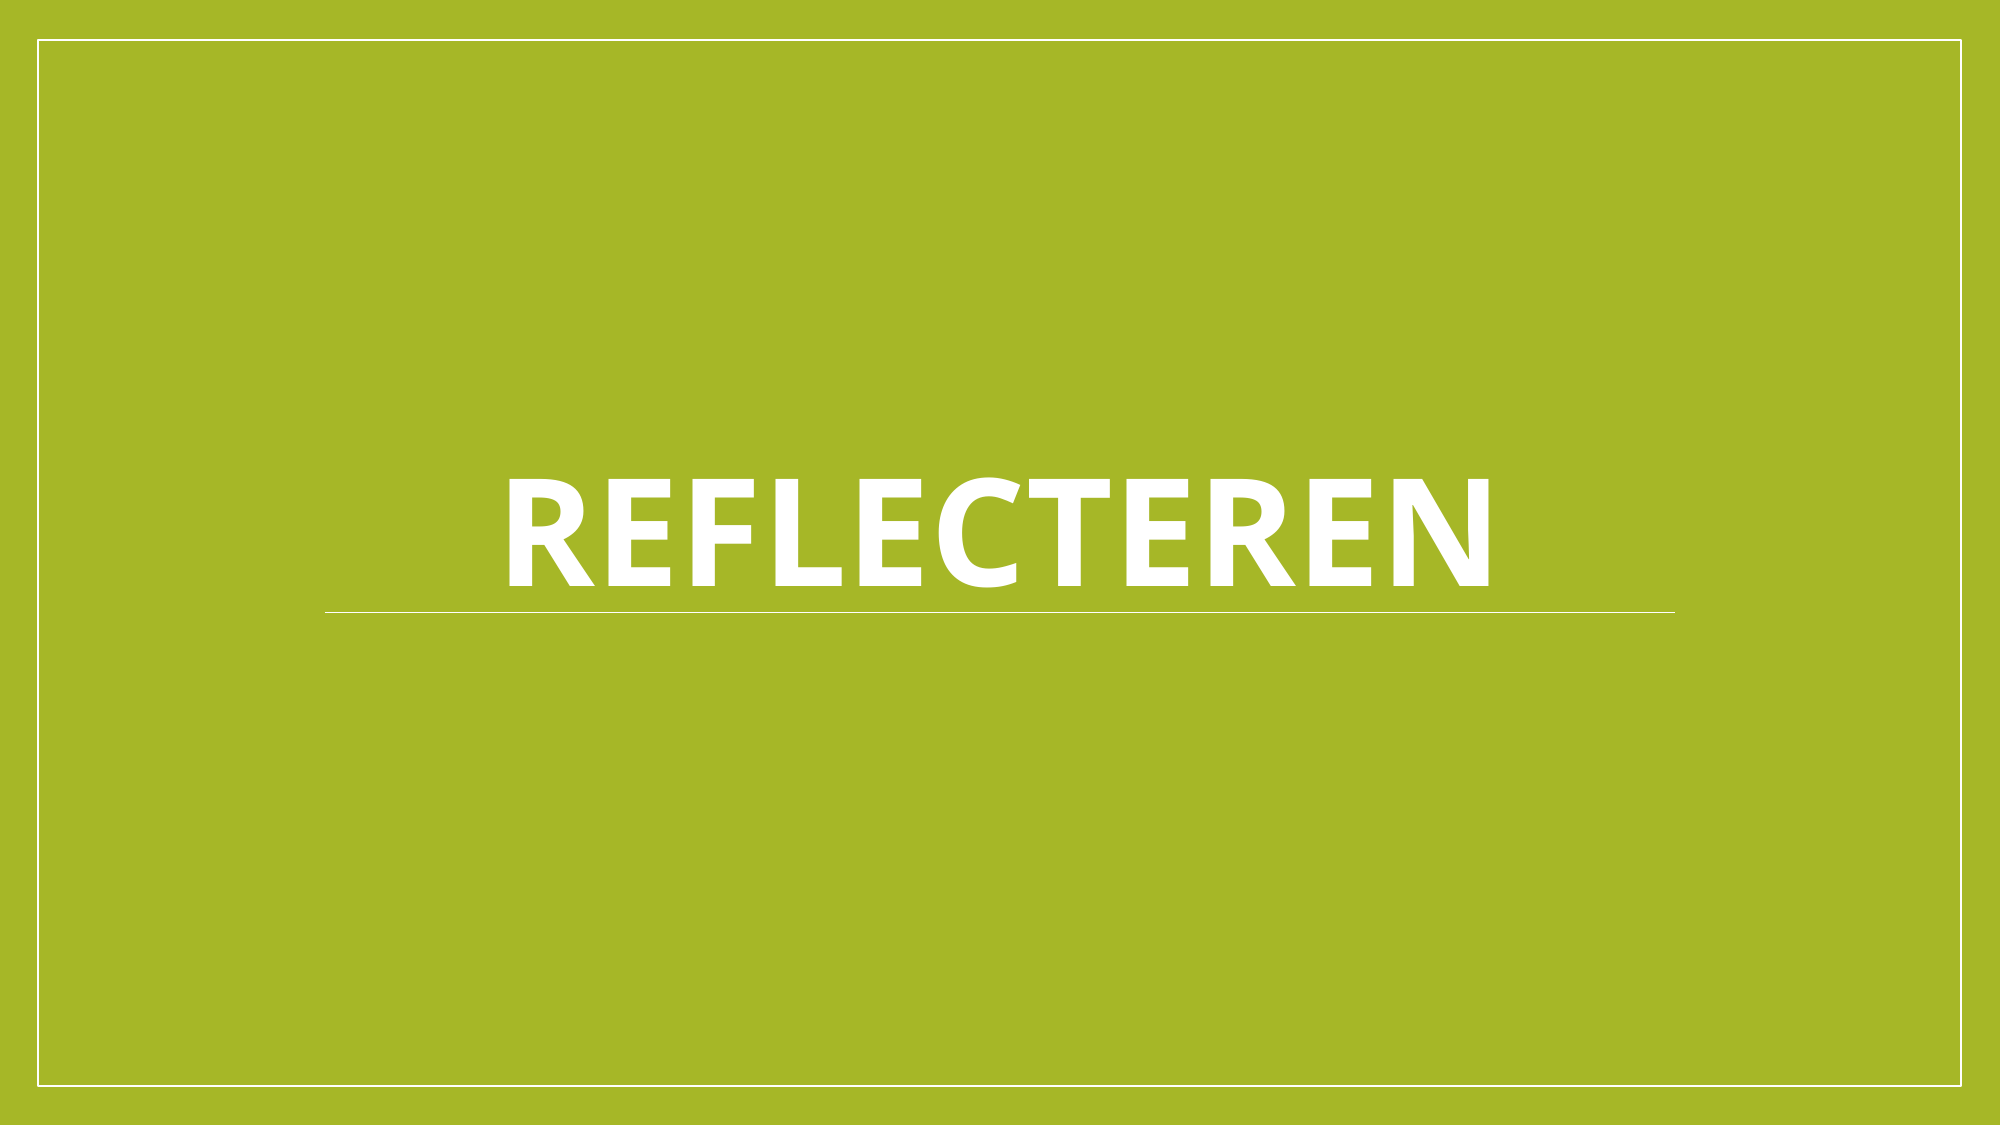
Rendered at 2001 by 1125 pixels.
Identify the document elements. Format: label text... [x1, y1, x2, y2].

title Reflecteren [182, 144, 1818, 625]
